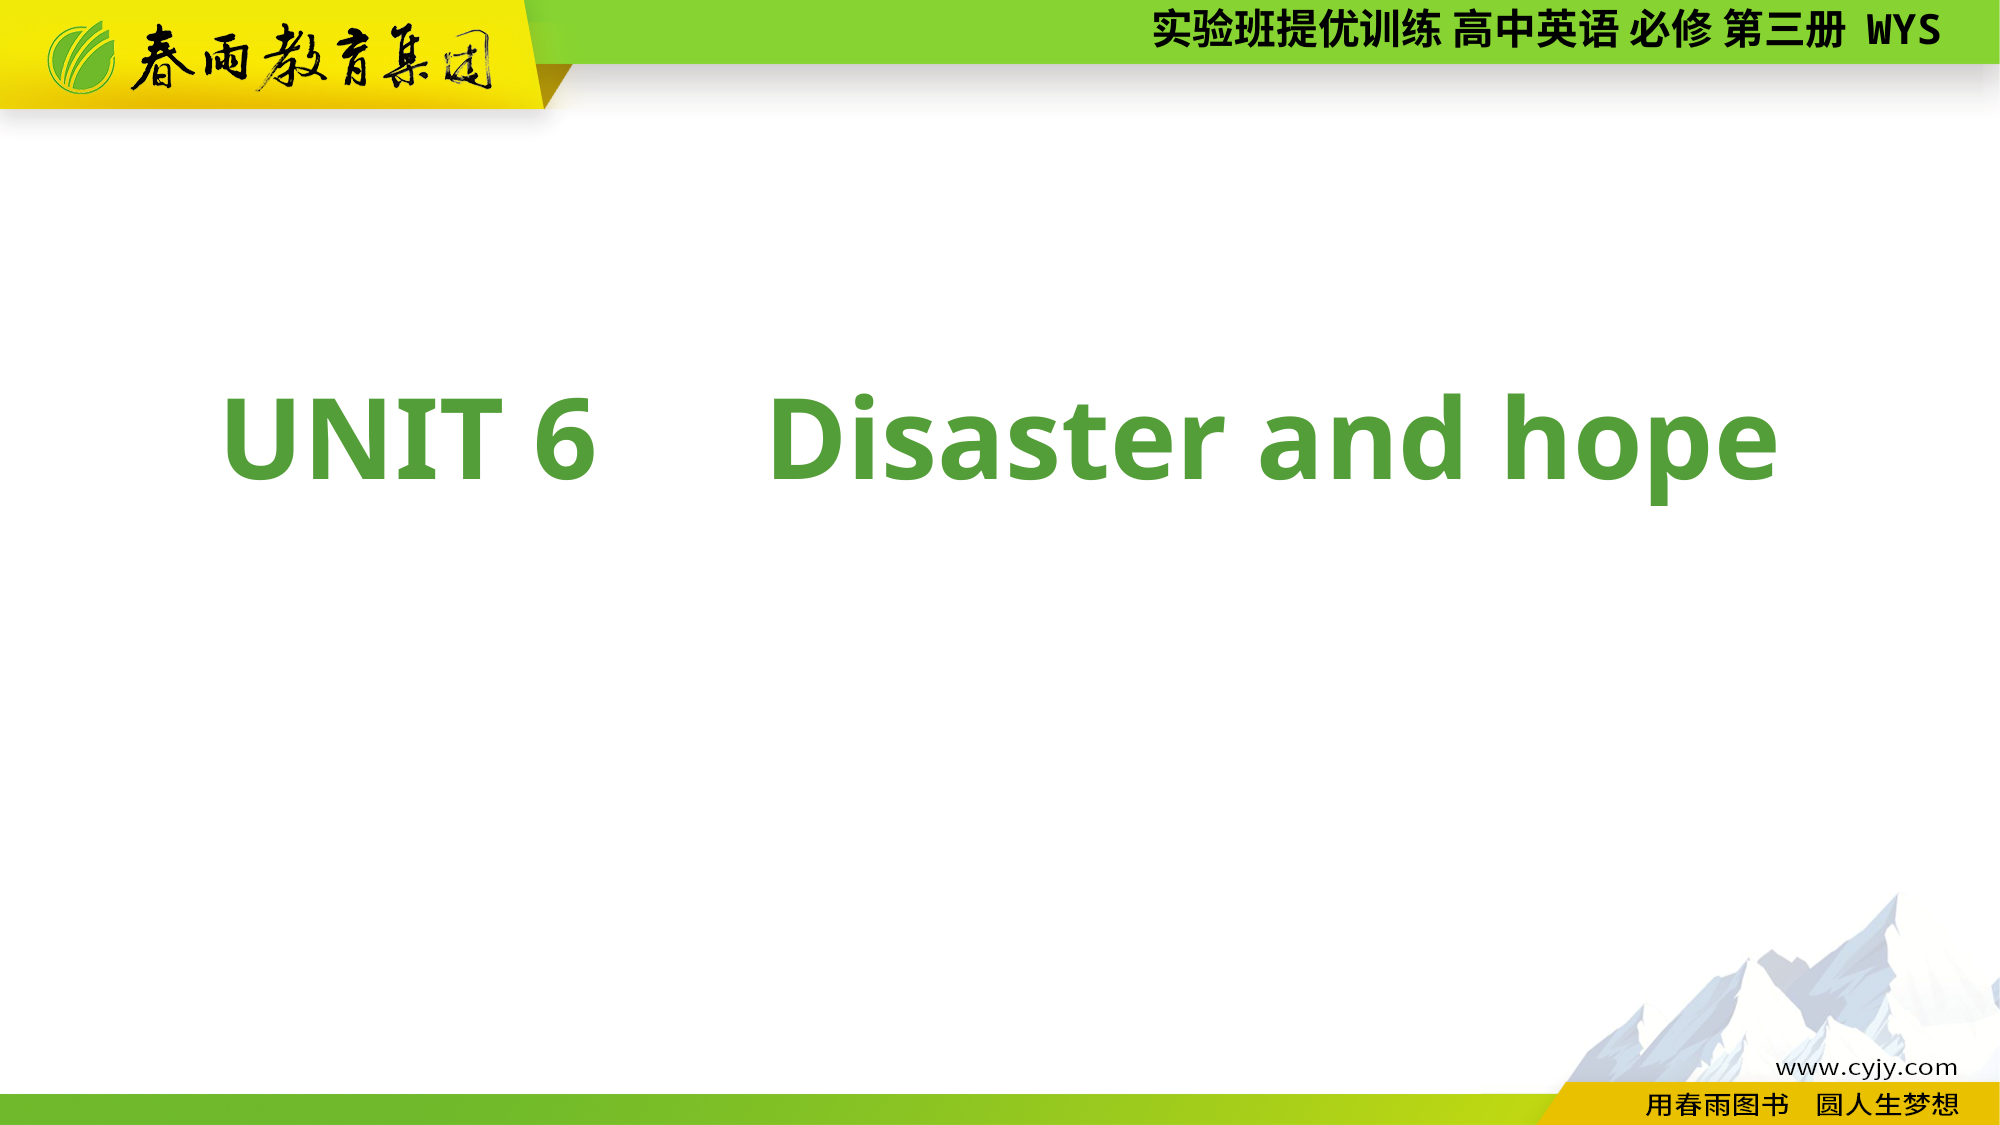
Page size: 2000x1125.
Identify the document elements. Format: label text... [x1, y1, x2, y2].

text_box UNIT 6 Disaster and hope [54, 291, 1946, 510]
picture [0, 0, 2000, 1125]
